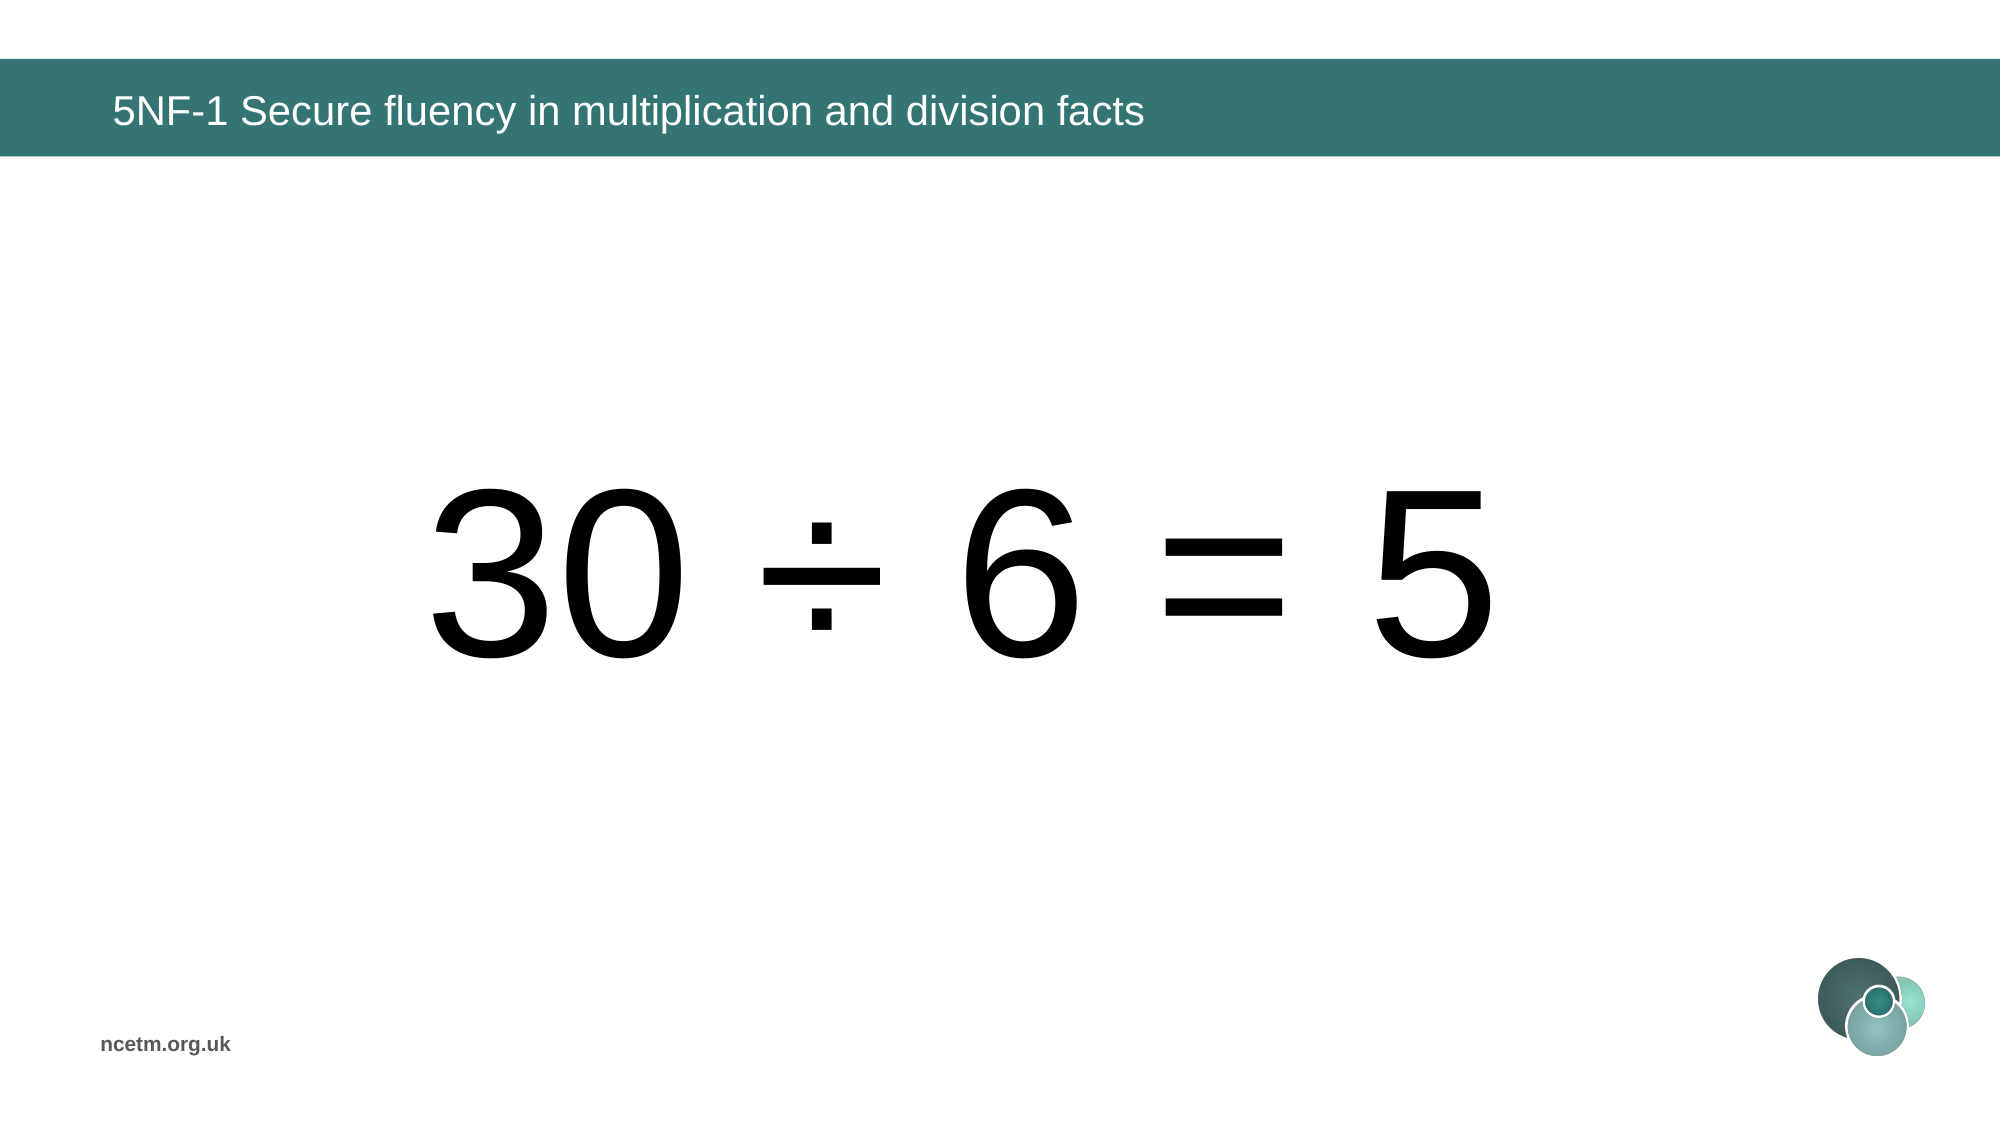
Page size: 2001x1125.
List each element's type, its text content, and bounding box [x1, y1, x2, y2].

text_box 30 ÷ 6 = [409, 409, 1353, 712]
text_box 5 [1353, 409, 1517, 712]
title 5NF-1 Secure fluency in multiplication and division facts [97, 76, 1945, 147]
picture [1818, 958, 1925, 1056]
